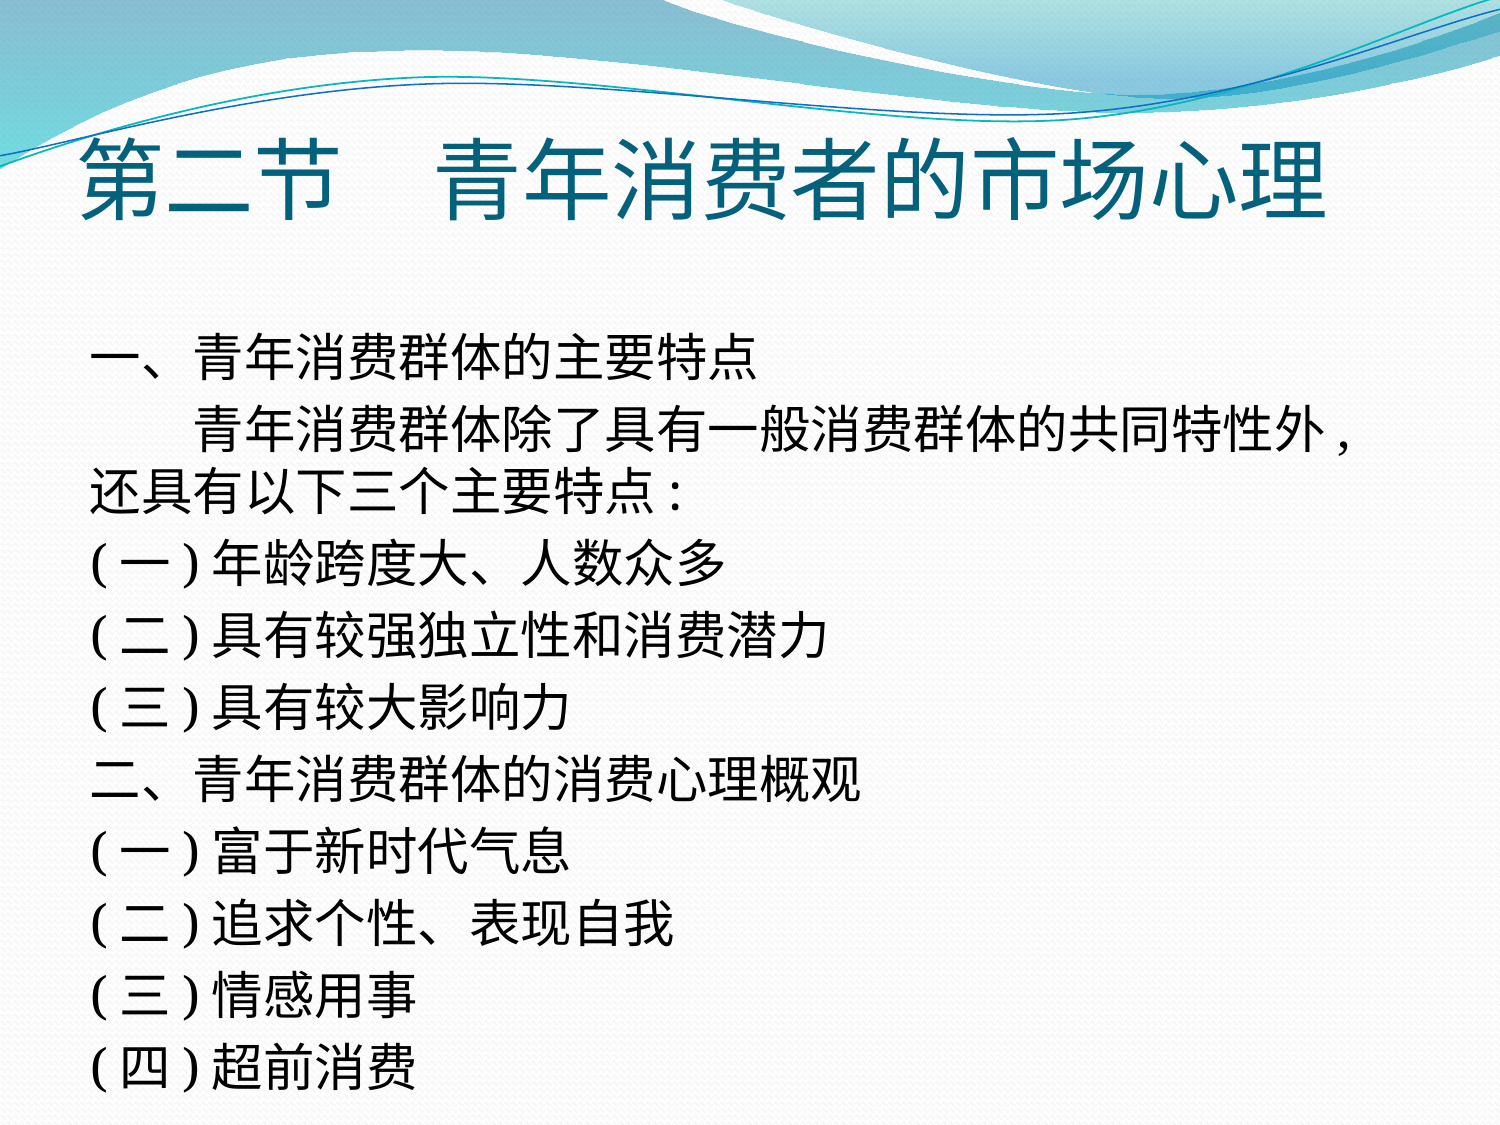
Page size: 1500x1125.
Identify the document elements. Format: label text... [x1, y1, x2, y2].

title 第二节 青年消费者的市场心理 [75, 115, 1425, 232]
list 一、青年消费群体的主要特点 青年消费群体除了具有一般消费群体的共同特性外,还具有以下三个主要特点: (一)年龄跨度大、人数众多 (二)具有较强独立性和消费潜力 (三)具有较大影响力 二、青年消费群体的消费心理概观 (一)富于新时代气息 (二)追求个性、表现自我 (三)情感用事 (四)超前消费 [75, 317, 1425, 1106]
